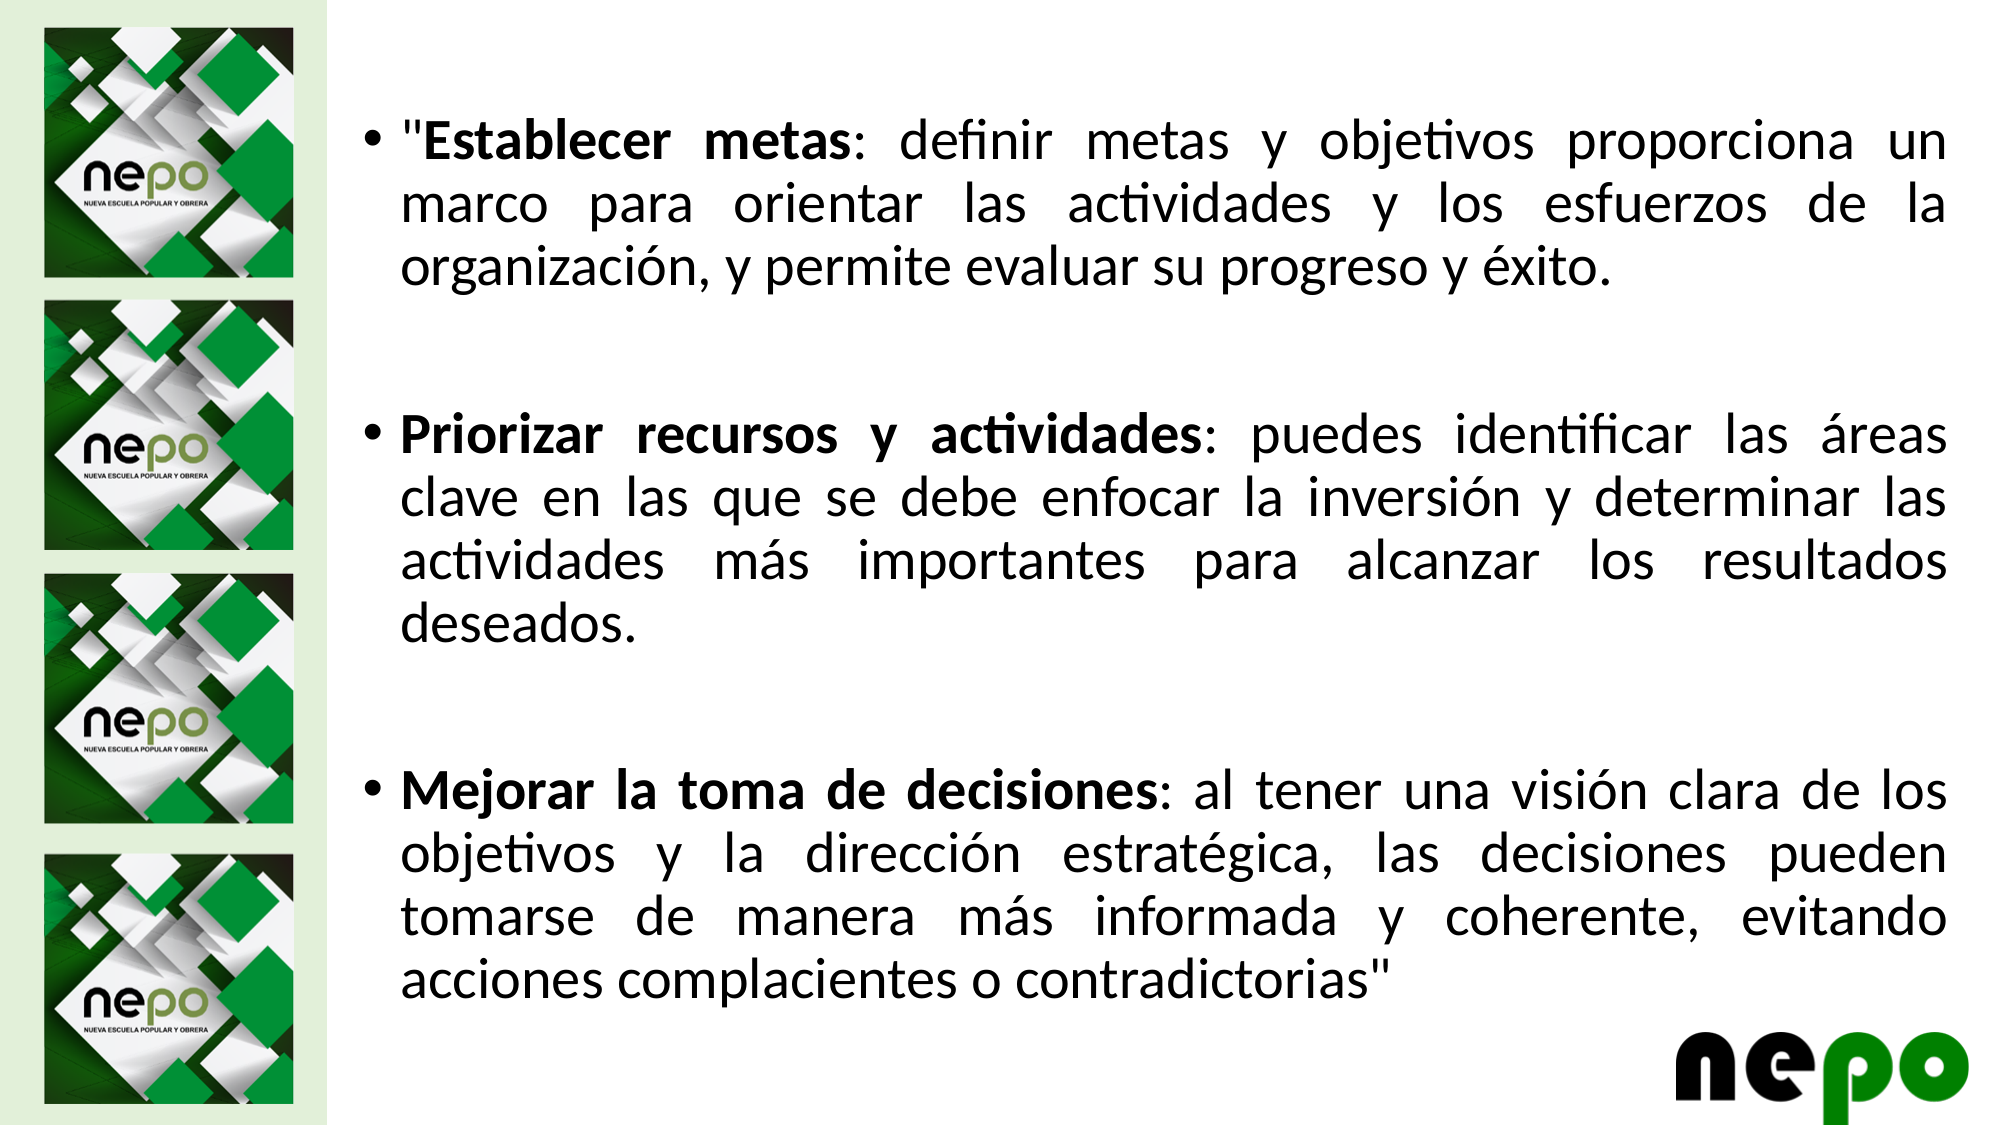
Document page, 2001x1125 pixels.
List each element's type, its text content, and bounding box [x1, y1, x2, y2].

list "Establecer metas: definir metas y objetivos proporciona un marco para orientar las actividades y los esfuerzos de la organización, y permite evaluar su progreso y éxito. Priorizar recursos y actividades: puedes identificar las áreas clave en las que se debe enfocar la inversión y determinar las actividades más importantes para alcanzar los resultados deseados. Mejorar la toma de decisiones: al tener una visión clara de los objetivos y la dirección estratégica, las decisiones pueden tomarse de manera más informada y coherente, evitando acciones complacientes o contradictorias" [347, 102, 1964, 1014]
picture [0, 0, 327, 1125]
picture [1676, 1032, 1969, 1125]
